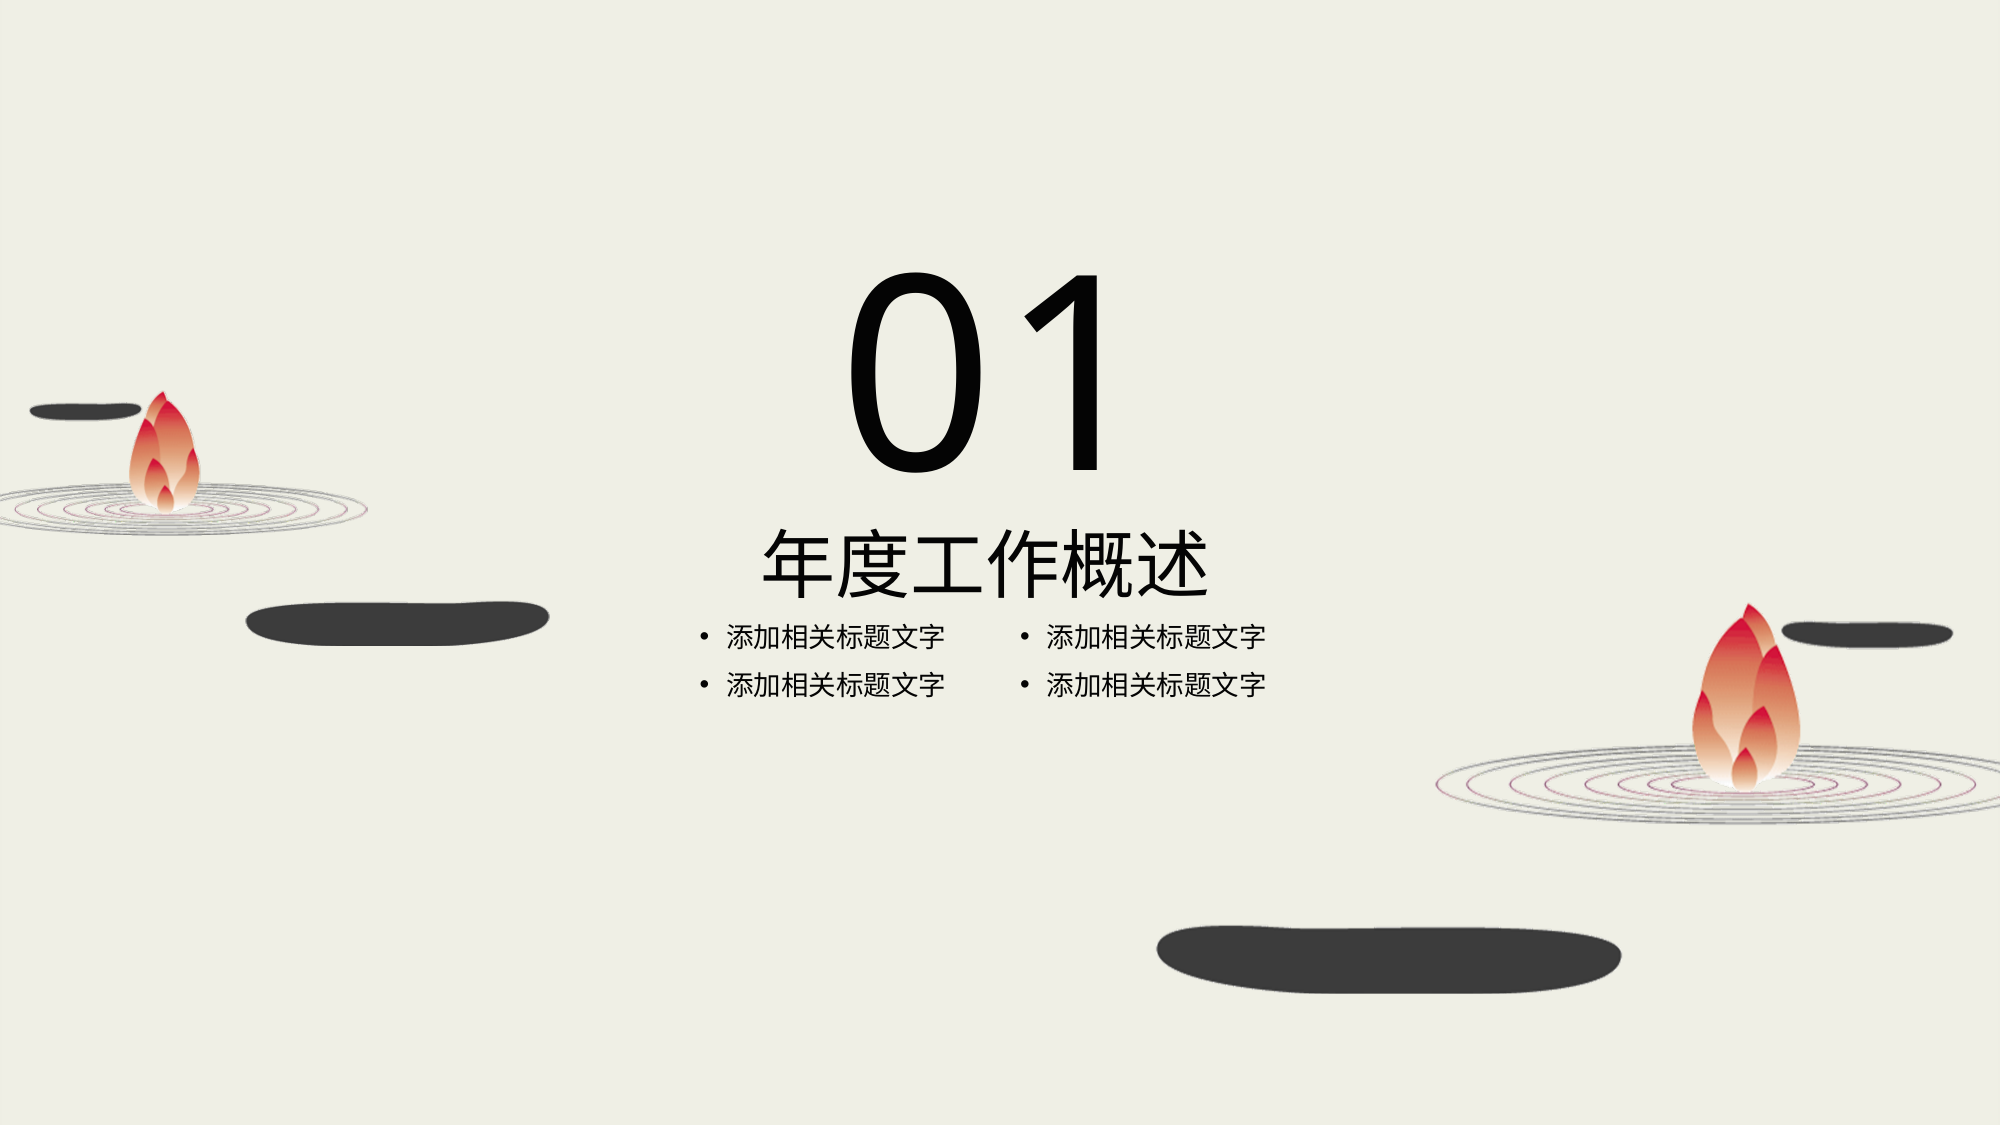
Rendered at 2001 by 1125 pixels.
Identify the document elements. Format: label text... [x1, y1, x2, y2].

text_box 添加相关标题文字 [699, 667, 986, 702]
text_box 添加相关标题文字 [699, 619, 986, 653]
text_box 01 [737, 190, 1258, 533]
text_box 添加相关标题文字 [1020, 667, 1306, 702]
picture [0, 0, 2000, 1125]
text_box 添加相关标题文字 [1020, 619, 1306, 653]
text_box 年度工作概述 [760, 517, 1630, 608]
